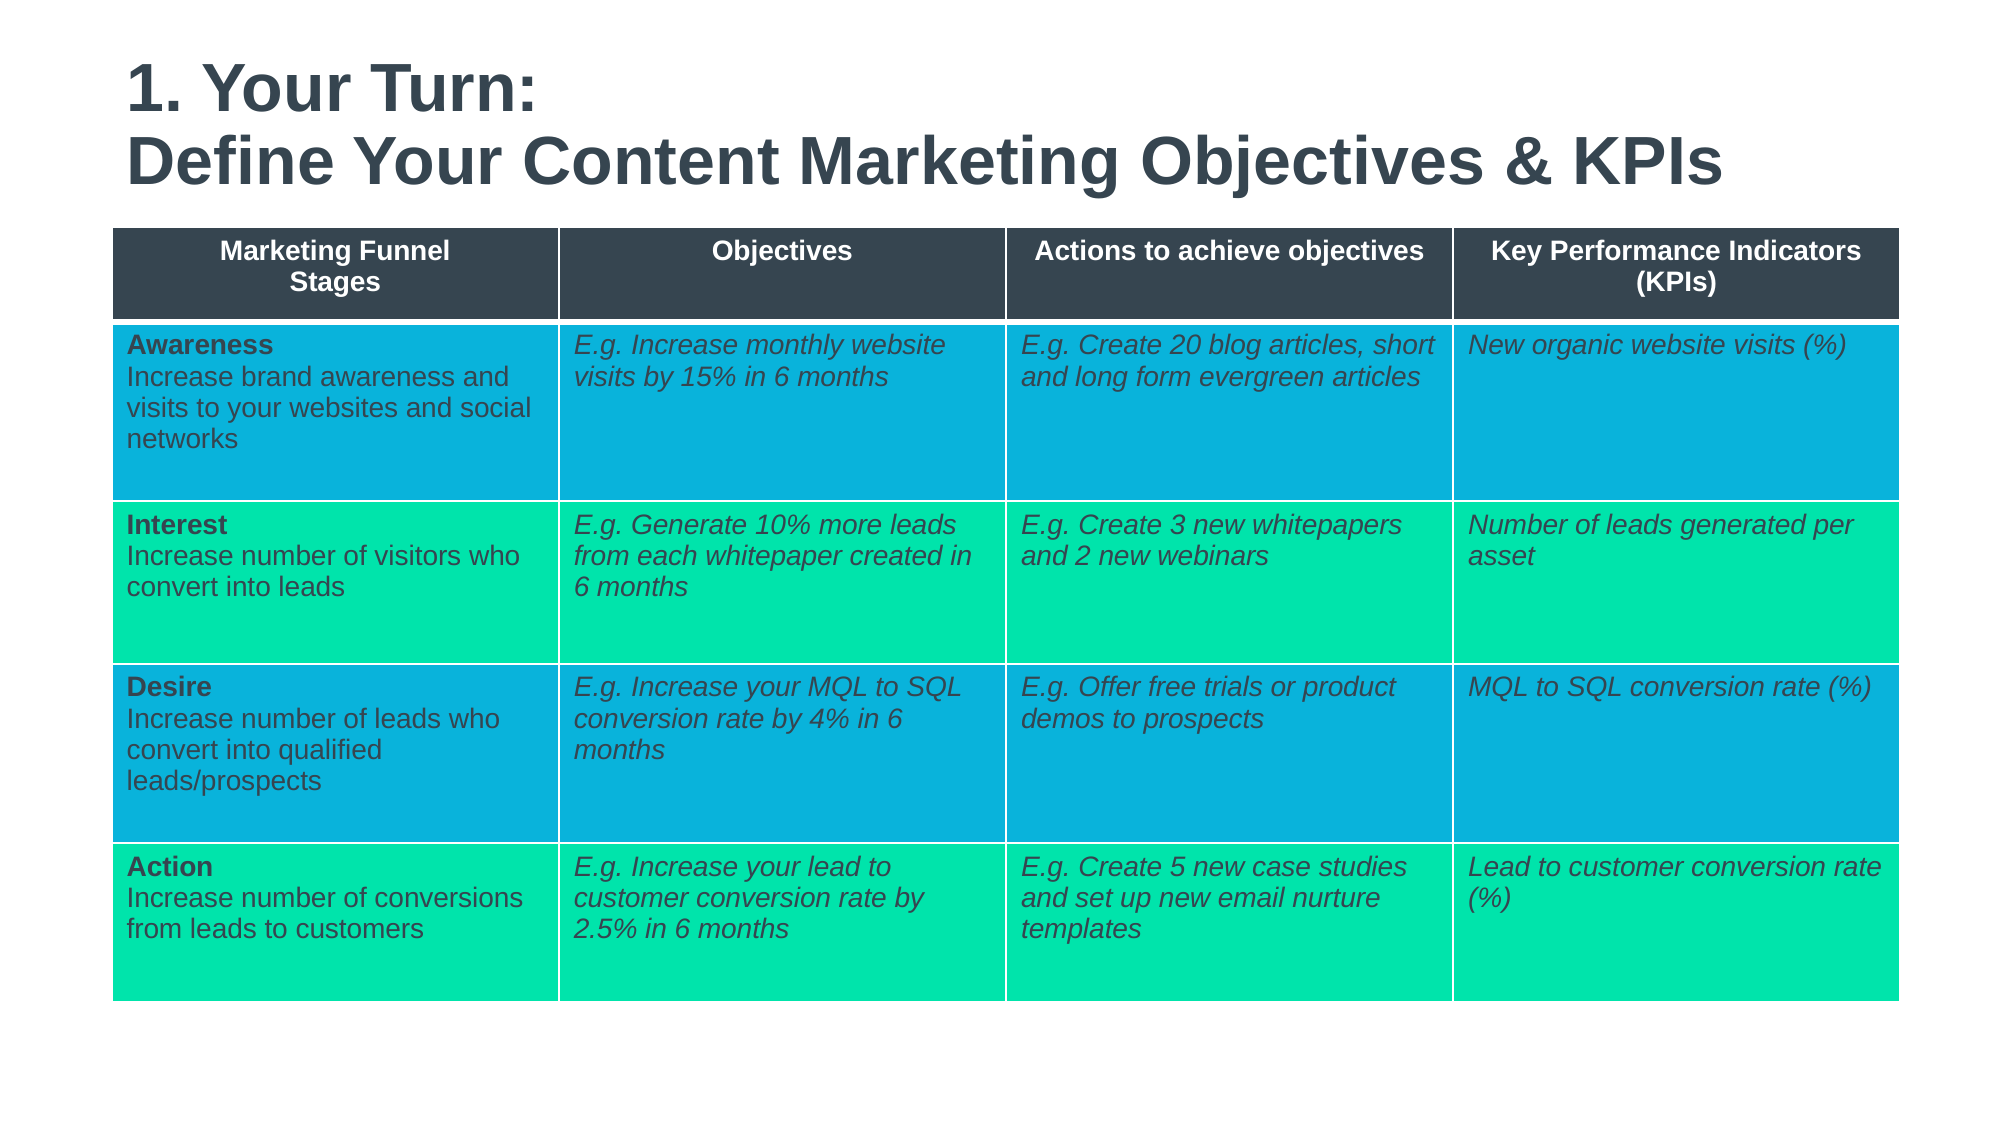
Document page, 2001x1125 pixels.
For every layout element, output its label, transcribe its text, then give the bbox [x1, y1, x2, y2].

title 1. Your Turn: Define Your Content Marketing Objectives & KPIs [111, 17, 1837, 227]
table_cell E.g. Increase your lead to customer conversion rate by 2.5% in 6 months [560, 844, 1005, 1001]
table_header Objectives [560, 228, 1005, 319]
table_cell Desire Increase number of leads who convert into qualified leads/prospects [113, 665, 558, 842]
table_cell Action Increase number of conversions from leads to customers [113, 844, 558, 1001]
table_cell E.g. Increase monthly website visits by 15% in 6 months [560, 325, 1005, 500]
table_cell E.g. Create 3 new whitepapers and 2 new webinars [1007, 502, 1452, 663]
table_cell Lead to customer conversion rate (%) [1454, 844, 1899, 1001]
table_cell MQL to SQL conversion rate (%) [1454, 665, 1899, 842]
table_cell Interest Increase number of visitors who convert into leads [113, 502, 558, 663]
table_header Actions to achieve objectives [1007, 228, 1452, 319]
table_cell Number of leads generated per asset [1454, 502, 1899, 663]
table_header Marketing Funnel Stages [113, 228, 558, 319]
table_cell New organic website visits (%) [1454, 325, 1899, 500]
table_cell E.g. Generate 10% more leads from each whitepaper created in 6 months [560, 502, 1005, 663]
table_cell E.g. Create 20 blog articles, short and long form evergreen articles [1007, 325, 1452, 500]
table_cell Awareness Increase brand awareness and visits to your websites and social networks [113, 325, 558, 500]
table_cell E.g. Increase your MQL to SQL conversion rate by 4% in 6 months [560, 665, 1005, 842]
table_header Key Performance Indicators (KPIs) [1454, 228, 1899, 319]
text_box [472, 125, 622, 227]
table_cell E.g. Offer free trials or product demos to prospects [1007, 665, 1452, 842]
table_cell E.g. Create 5 new case studies and set up new email nurture templates [1007, 844, 1452, 1001]
